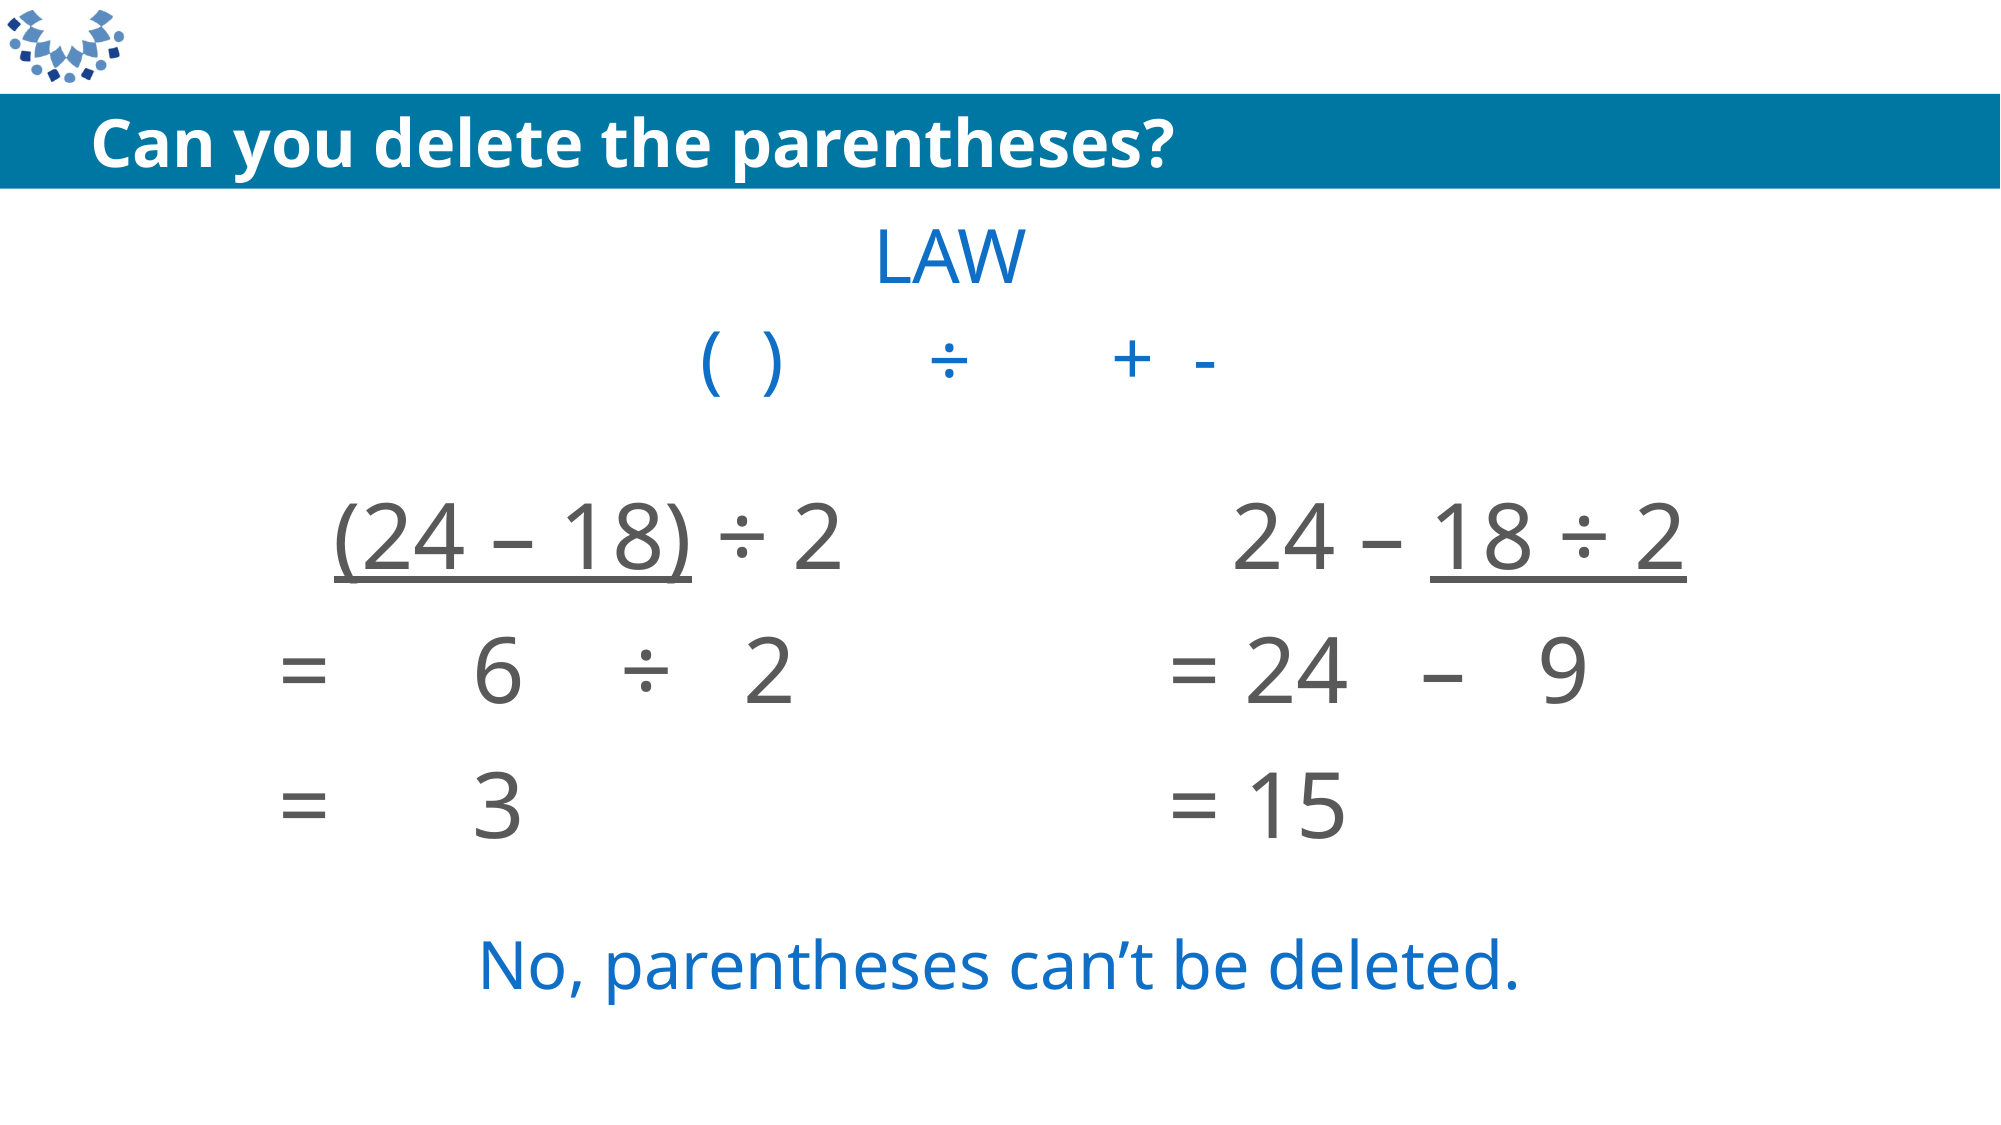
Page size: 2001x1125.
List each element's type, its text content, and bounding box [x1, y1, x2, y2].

text_box No, parentheses can’t be deleted. [0, 915, 2000, 1011]
text_box ÷ [913, 304, 987, 410]
picture [0, 10, 129, 87]
text_box (24 – 18) ÷ 2 = 6 ÷ 2 = 3 [187, 462, 891, 864]
text_box + - [1096, 303, 1233, 408]
text_box ( ) [685, 303, 800, 408]
text_box 24 – 18 ÷ 2 = 24 – 9 = 15 [1069, 462, 1813, 864]
text_box LAW [858, 200, 1043, 306]
text_box Can you delete the parentheses? [0, 93, 2000, 189]
